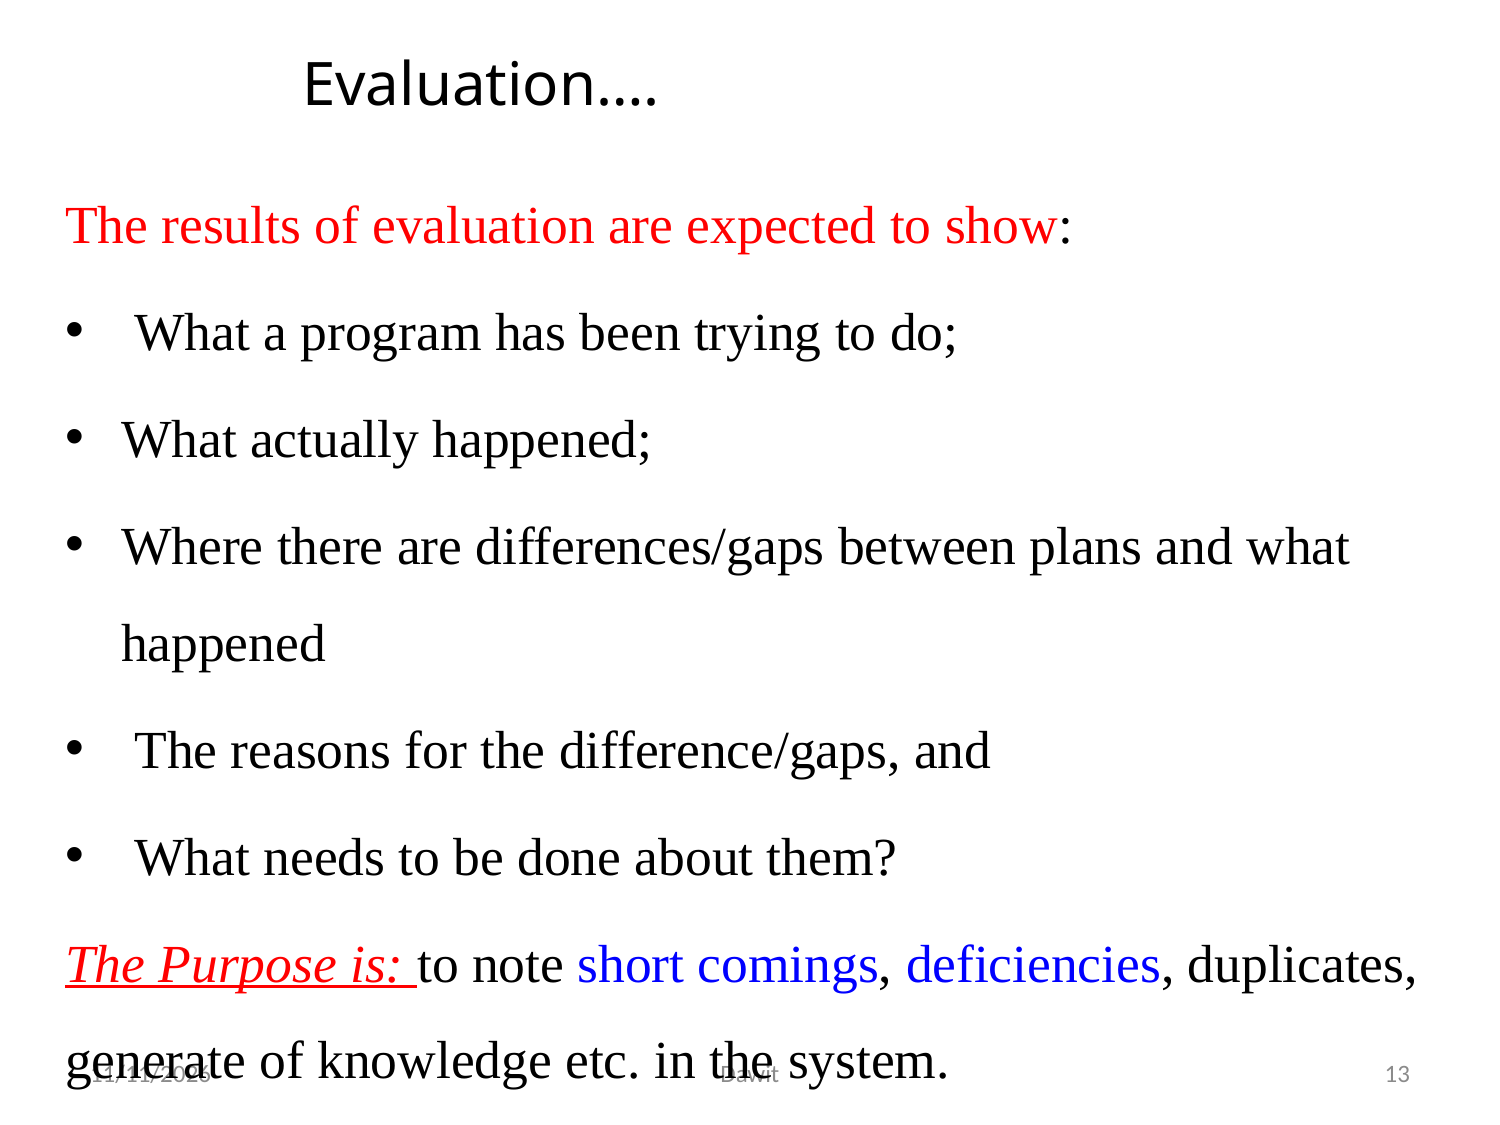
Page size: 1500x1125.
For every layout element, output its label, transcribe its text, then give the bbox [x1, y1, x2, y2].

title Evaluation…. [99, 37, 863, 126]
footer Dawit [512, 1042, 988, 1103]
list The results of evaluation are expected to show: What a program has been trying to do; What actually happened; Where there are differences/gaps between plans and what happened The reasons for the difference/gaps, and What needs to be done about them? The Purpose is: to note short comings, deficiencies, duplicates, generate of knowledge etc. in the system. [50, 149, 1466, 1103]
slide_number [75, 1042, 425, 1103]
slide_number 13 [1074, 1042, 1425, 1103]
